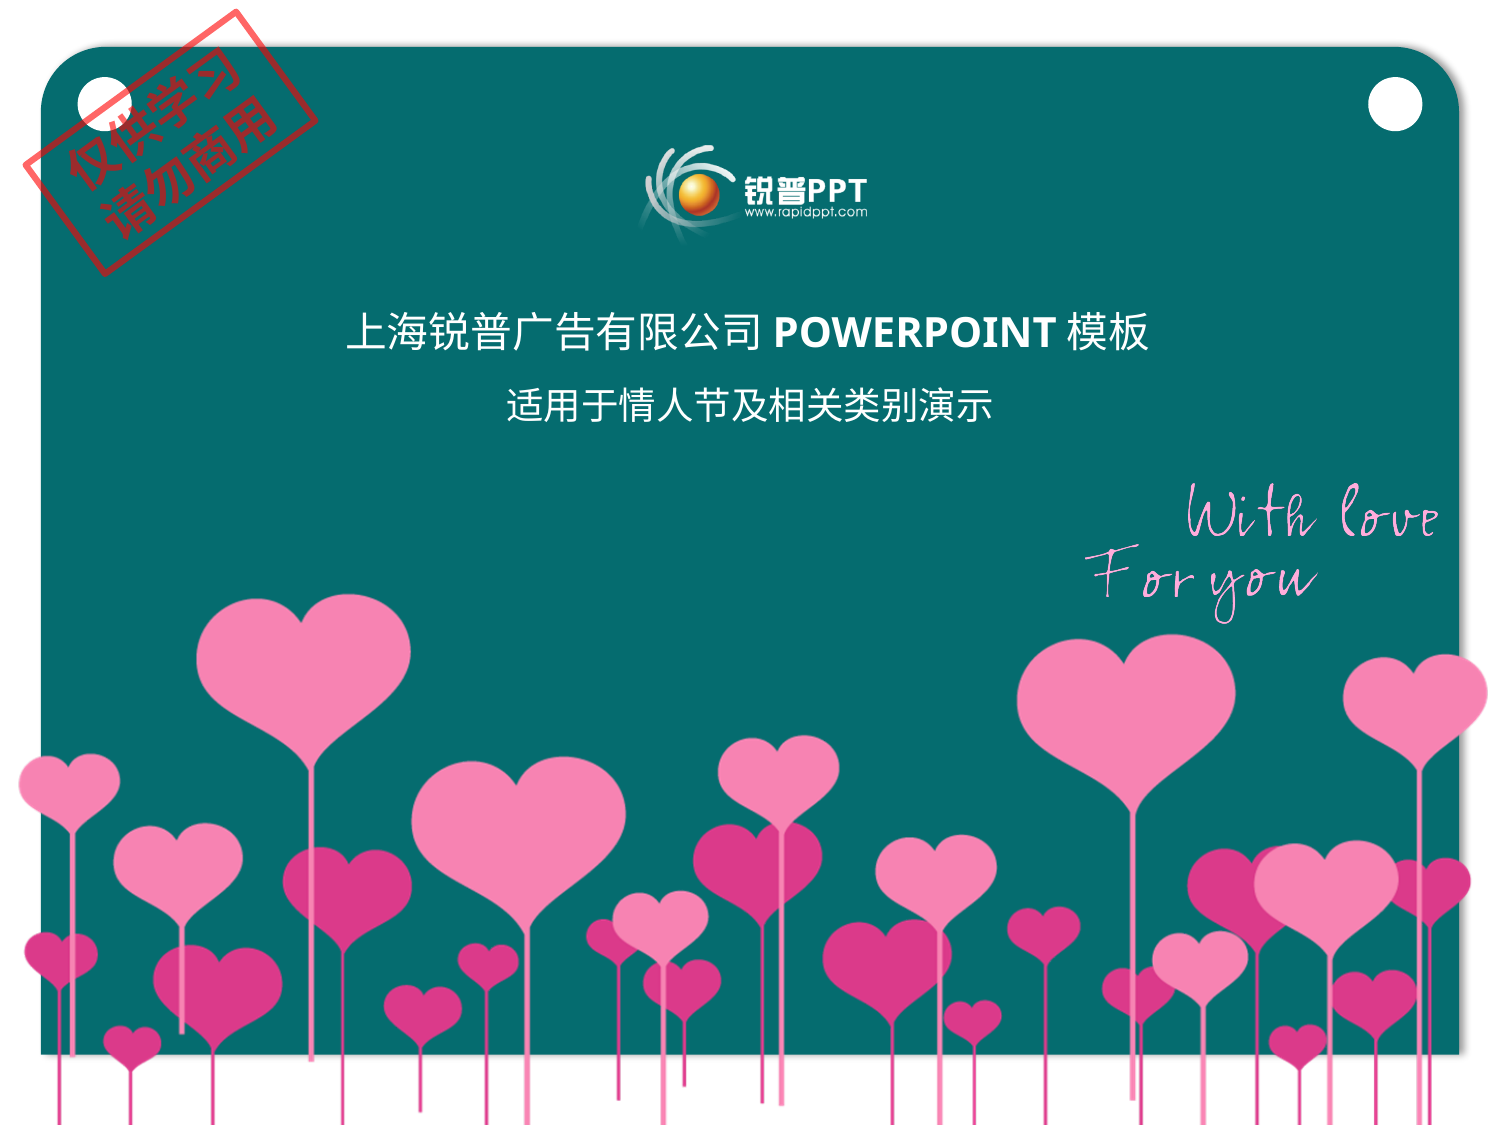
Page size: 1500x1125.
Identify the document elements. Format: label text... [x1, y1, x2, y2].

text_box 上海锐普广告有限公司POWERPOINT模板 [330, 298, 1171, 364]
picture [633, 145, 867, 255]
picture [5, 534, 1498, 1125]
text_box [1085, 482, 1438, 624]
text_box [38, 44, 1462, 533]
text_box 仅供学习 请勿商用 [25, 11, 316, 274]
text_box 适用于情人节及相关类别演示 [491, 374, 1009, 435]
text_box [75, 74, 129, 123]
text_box [1366, 74, 1425, 134]
